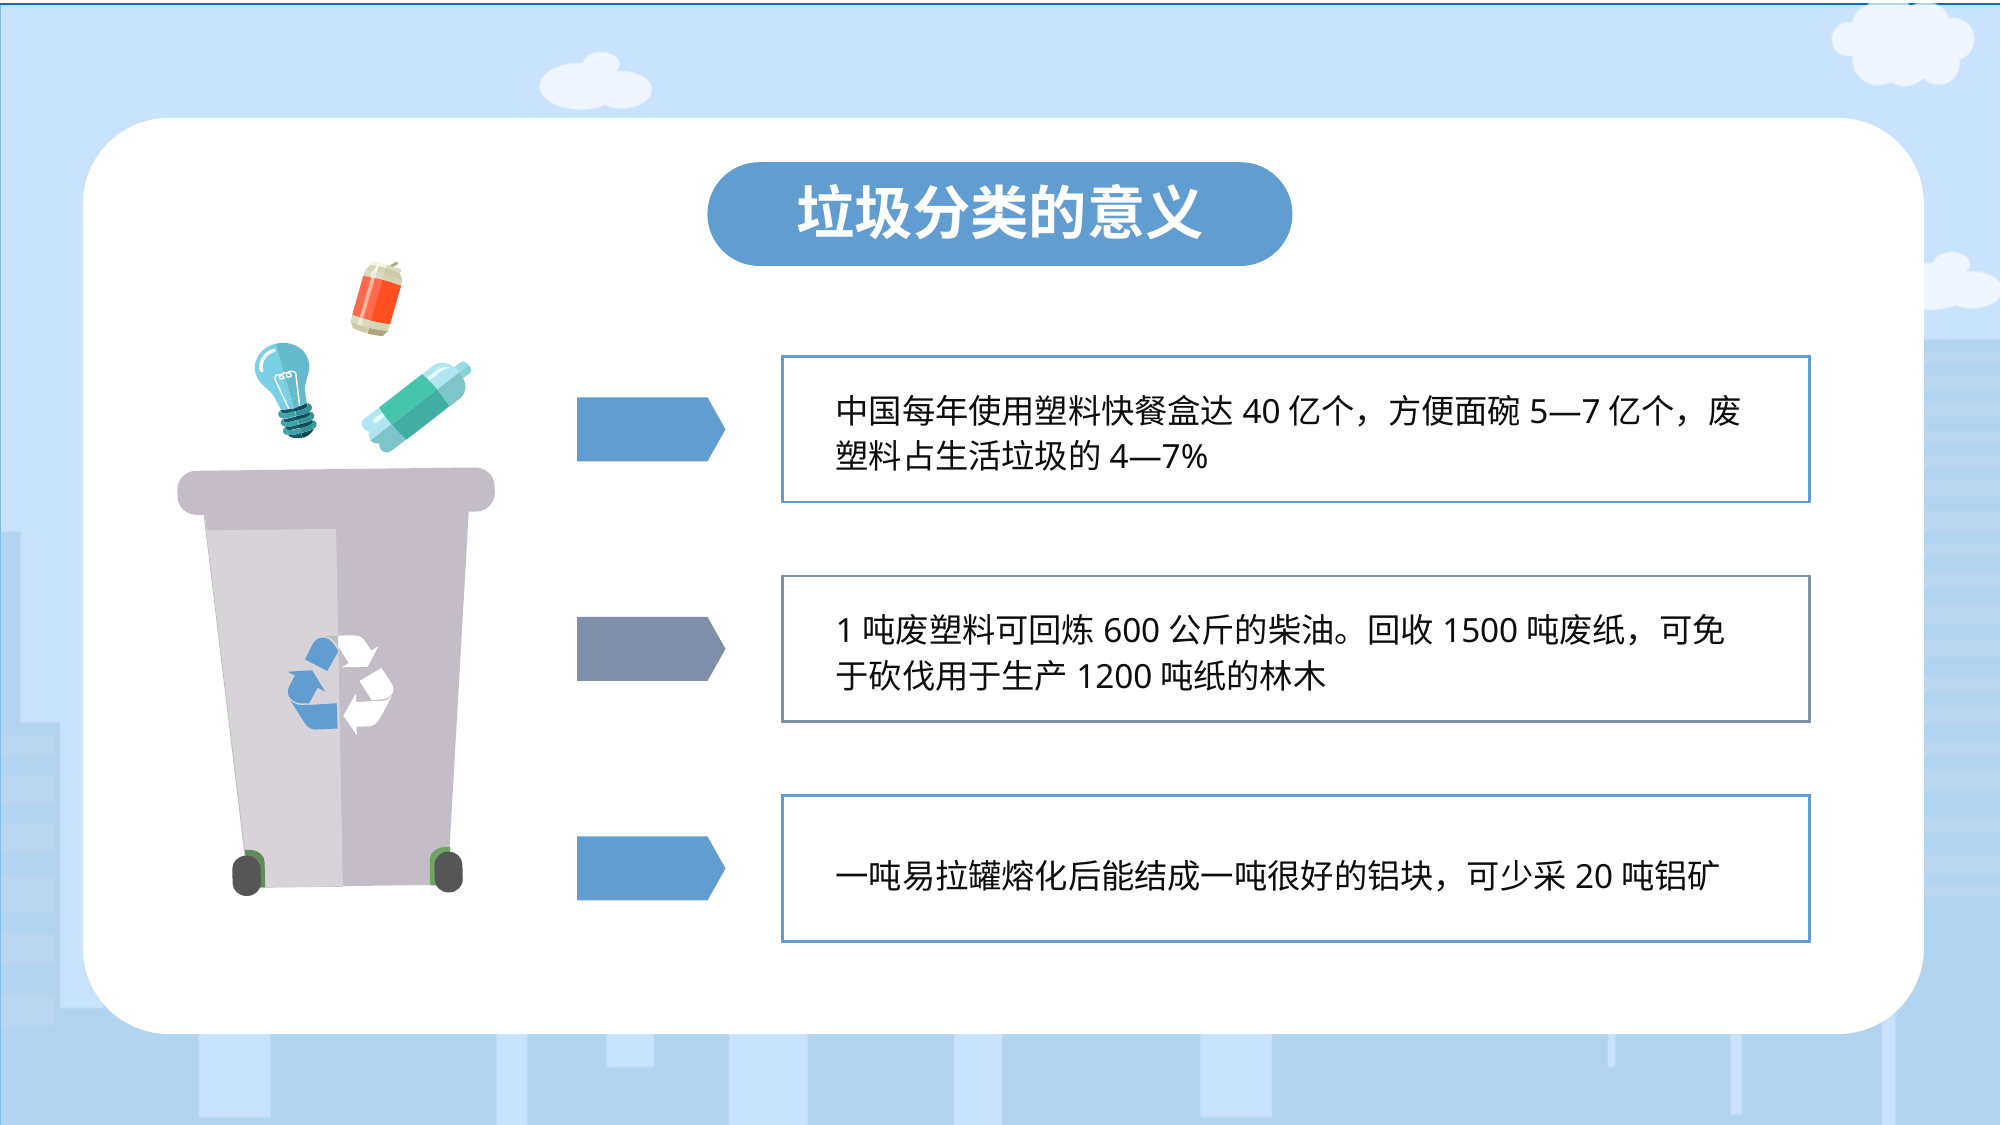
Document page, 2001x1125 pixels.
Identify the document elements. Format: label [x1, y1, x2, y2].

text_box [176, 464, 496, 897]
picture [0, 3, 2000, 1125]
